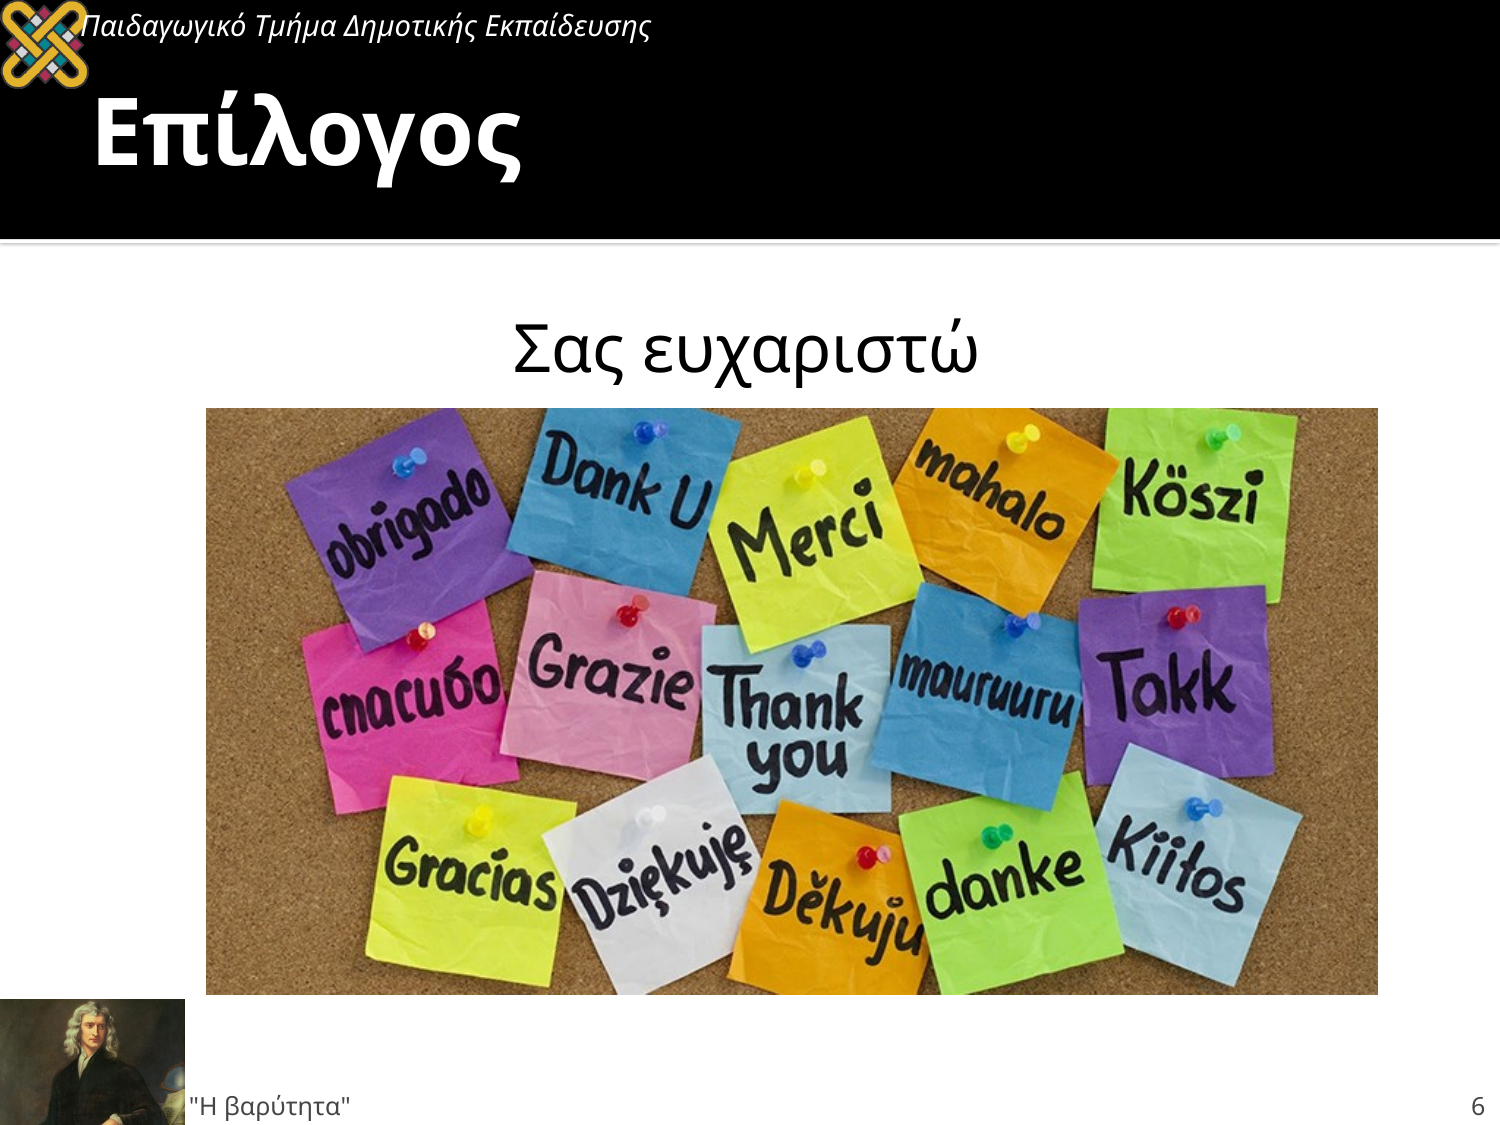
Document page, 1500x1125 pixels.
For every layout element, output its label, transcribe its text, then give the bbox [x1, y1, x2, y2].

title Επίλογος [75, 25, 1425, 231]
footer "Η βαρύτητα" [181, 1080, 1085, 1125]
slide_number 6 [1379, 1080, 1500, 1125]
list Σας ευχαριστώ [75, 291, 1425, 1050]
picture [206, 408, 1378, 995]
picture [0, 999, 185, 1125]
picture [0, 0, 89, 89]
